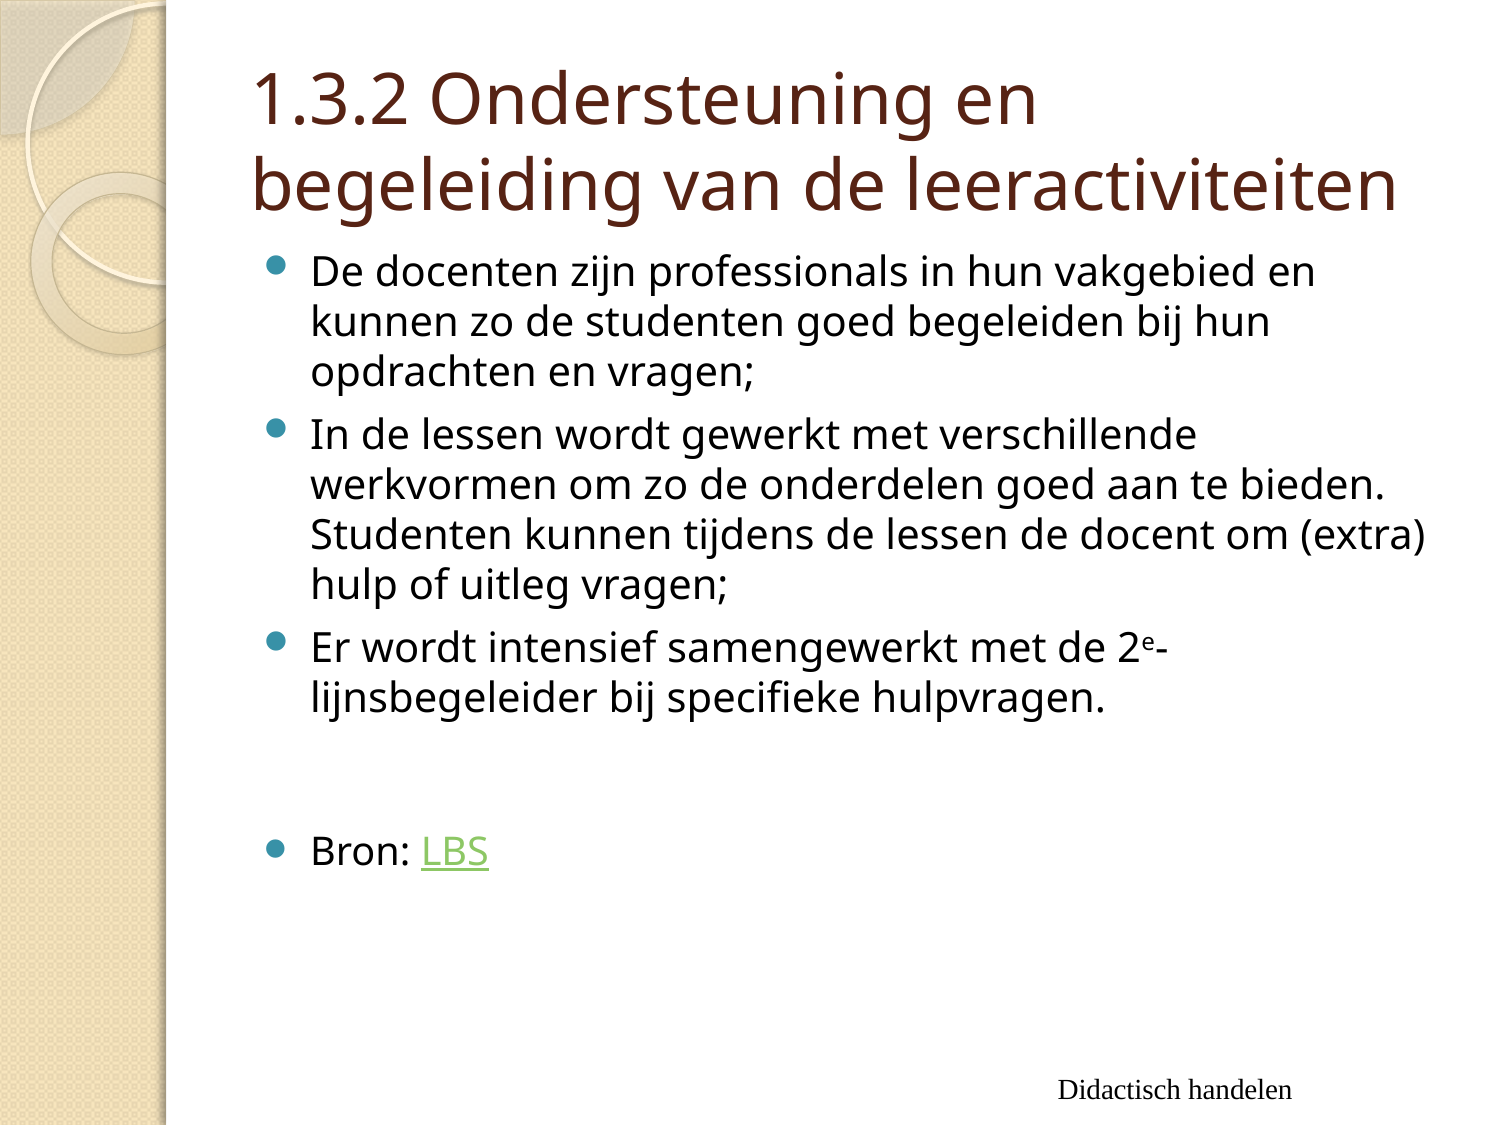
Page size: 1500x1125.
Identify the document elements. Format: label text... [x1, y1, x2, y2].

footer Didactisch handelen [937, 1034, 1413, 1113]
list De docenten zijn professionals in hun vakgebied en kunnen zo de studenten goed begeleiden bij hun opdrachten en vragen; In de lessen wordt gewerkt met verschillende werkvormen om zo de onderdelen goed aan te bieden. Studenten kunnen tijdens de lessen de docent om (extra) hulp of uitleg vragen; Er wordt intensief samengewerkt met de 2e-lijnsbegeleider bij specifieke hulpvragen. Bron: LBS [235, 237, 1466, 1025]
title 1.3.2 Ondersteuning en begeleiding van de leeractiviteiten [235, 45, 1466, 233]
